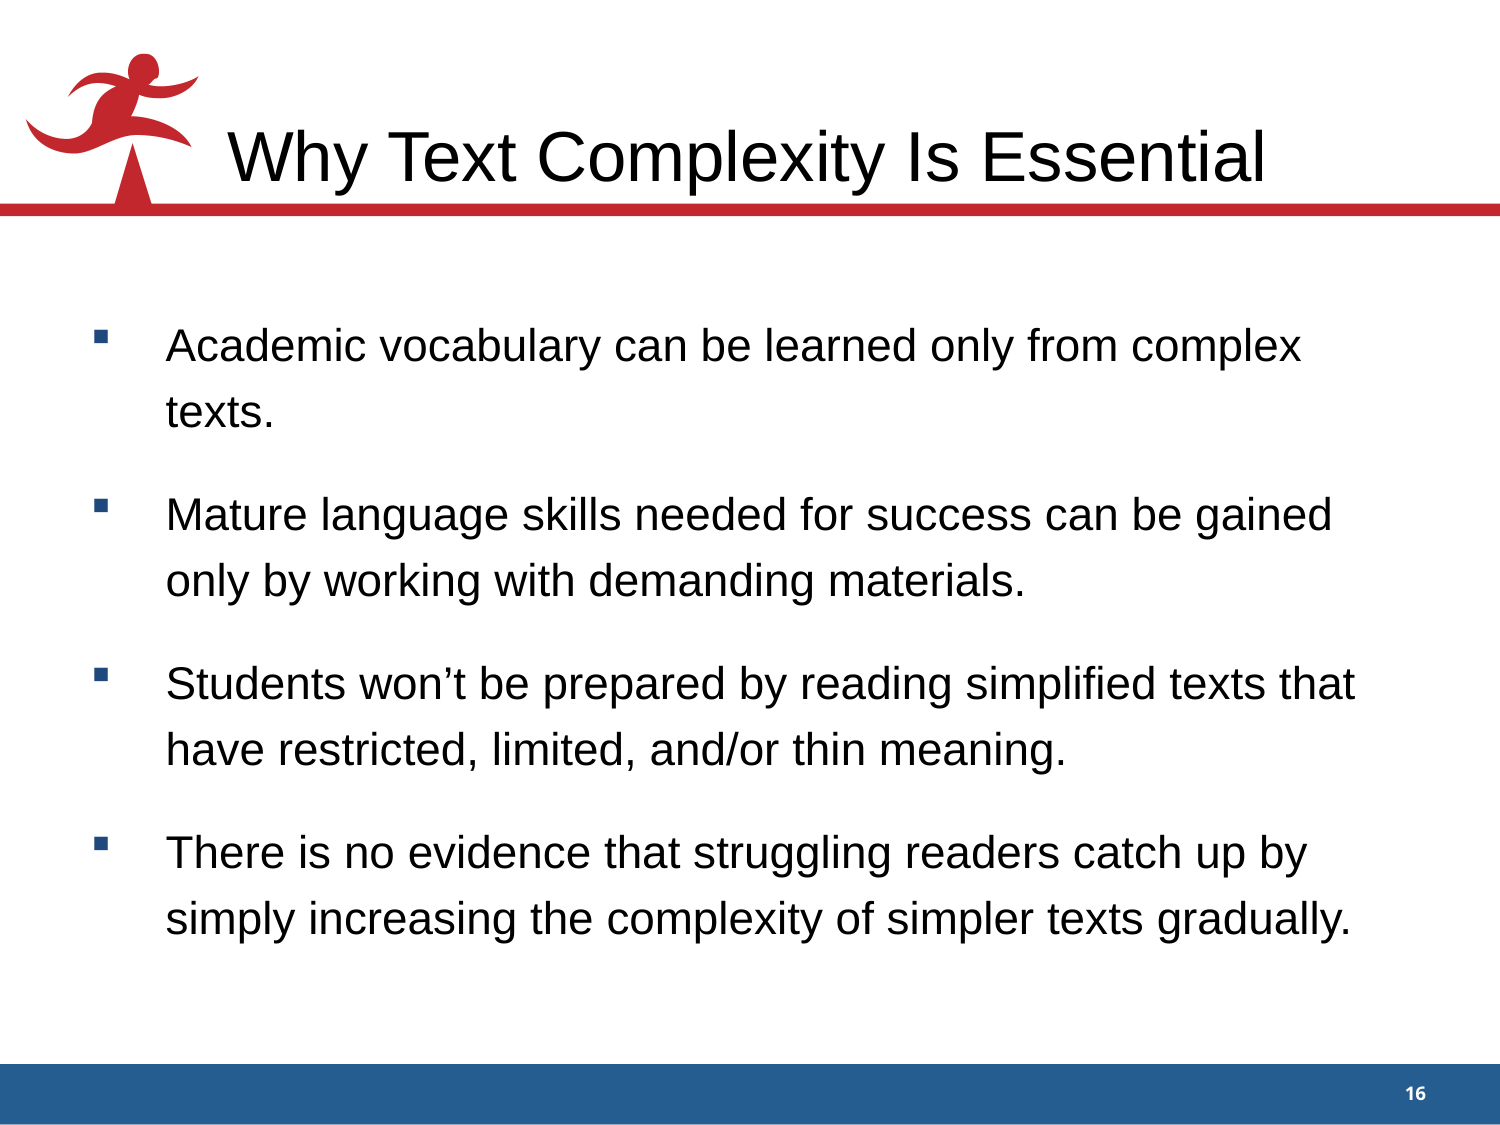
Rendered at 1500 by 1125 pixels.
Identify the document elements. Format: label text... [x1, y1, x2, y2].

picture [0, 0, 1500, 1125]
list Academic vocabulary can be learned only from complex texts. Mature language skills needed for success can be gained only by working with demanding materials. Students won’t be prepared by reading simplified texts that have restricted, limited, and/or thin meaning. There is no evidence that struggling readers catch up by simply increasing the complexity of simpler texts gradually. [75, 297, 1425, 1024]
title Why Text Complexity Is Essential [166, 54, 1330, 205]
